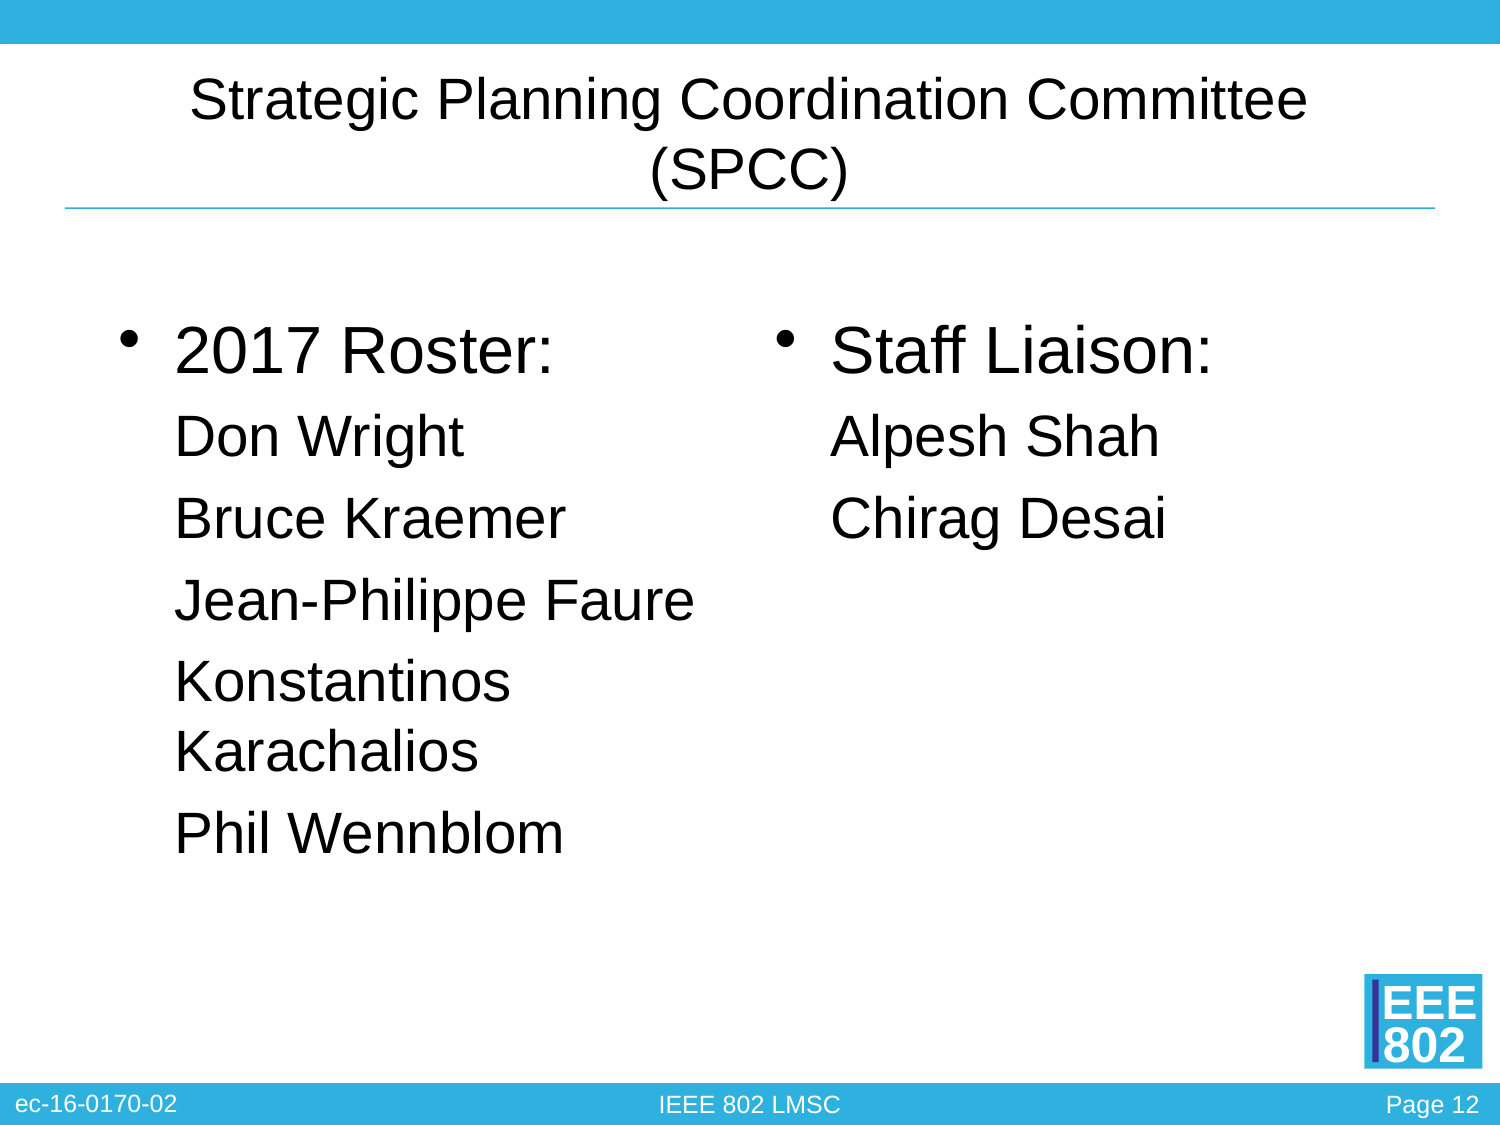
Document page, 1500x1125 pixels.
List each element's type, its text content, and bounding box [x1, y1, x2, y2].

list 2017 Roster: Don Wright Bruce Kraemer Jean-Philippe Faure Konstantinos Karachalios Phil Wennblom [103, 299, 741, 1014]
title Strategic Planning Coordination Committee (SPCC) [75, 66, 1425, 197]
list Staff Liaison: Alpesh Shah Chirag Desai [759, 299, 1397, 1014]
